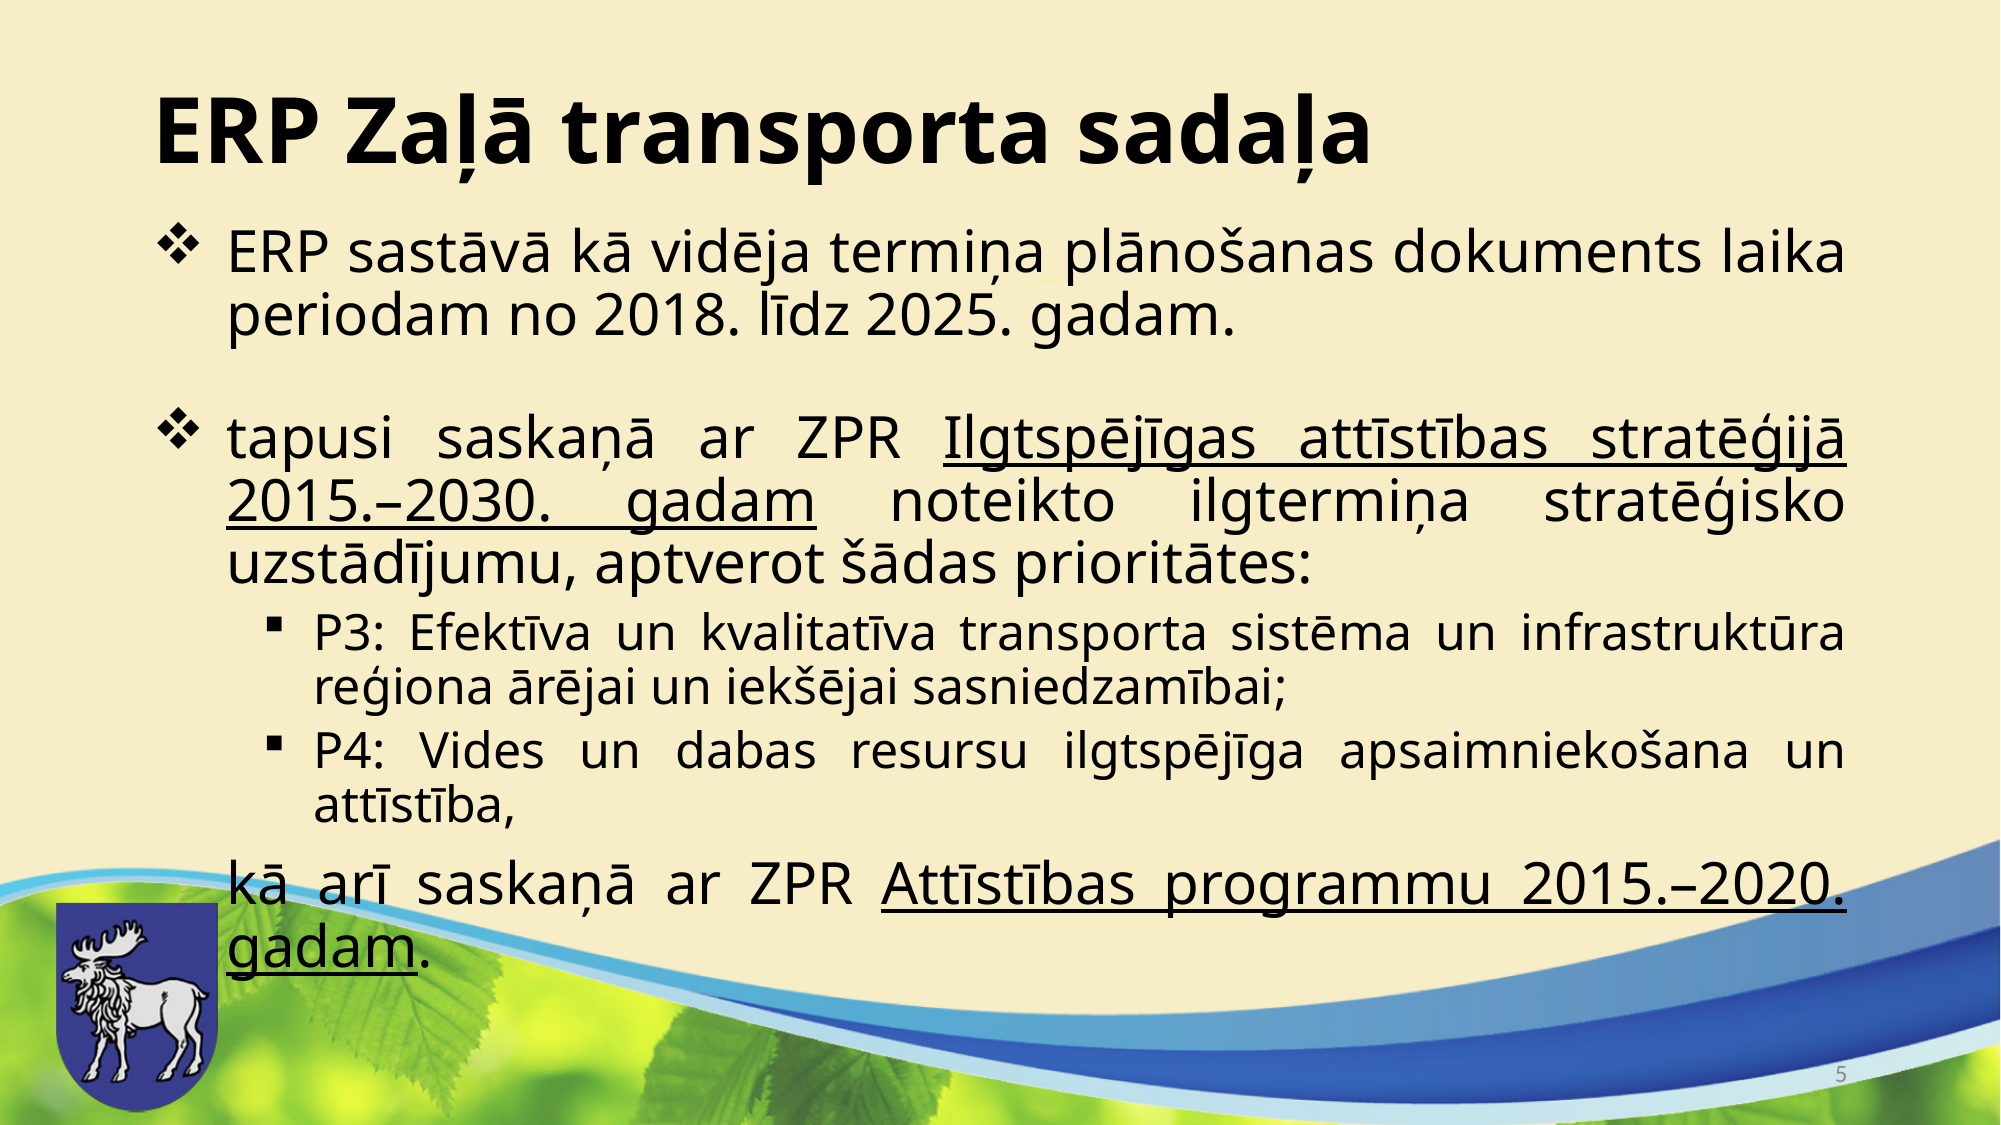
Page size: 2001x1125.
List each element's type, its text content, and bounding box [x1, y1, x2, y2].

slide_number 5 [1412, 1042, 1863, 1103]
picture [0, 0, 2001, 1125]
title ERP Zaļā transporta sadaļa [137, 25, 1863, 215]
list ERP sastāvā kā vidēja termiņa plānošanas dokuments laika periodam no 2018. līdz 2025. gadam. tapusi saskaņā ar ZPR Ilgtspējīgas attīstības stratēģijā 2015.–2030. gadam noteikto ilgtermiņa stratēģisko uzstādījumu, aptverot šādas prioritātes: P3: Efektīva un kvalitatīva transporta sistēma un infrastruktūra reģiona ārējai un iekšējai sasniedzamībai; P4: Vides un dabas resursu ilgtspējīga apsaimniekošana un attīstība, kā arī saskaņā ar ZPR Attīstības programmu 2015.–2020. gadam. [137, 215, 1863, 1014]
